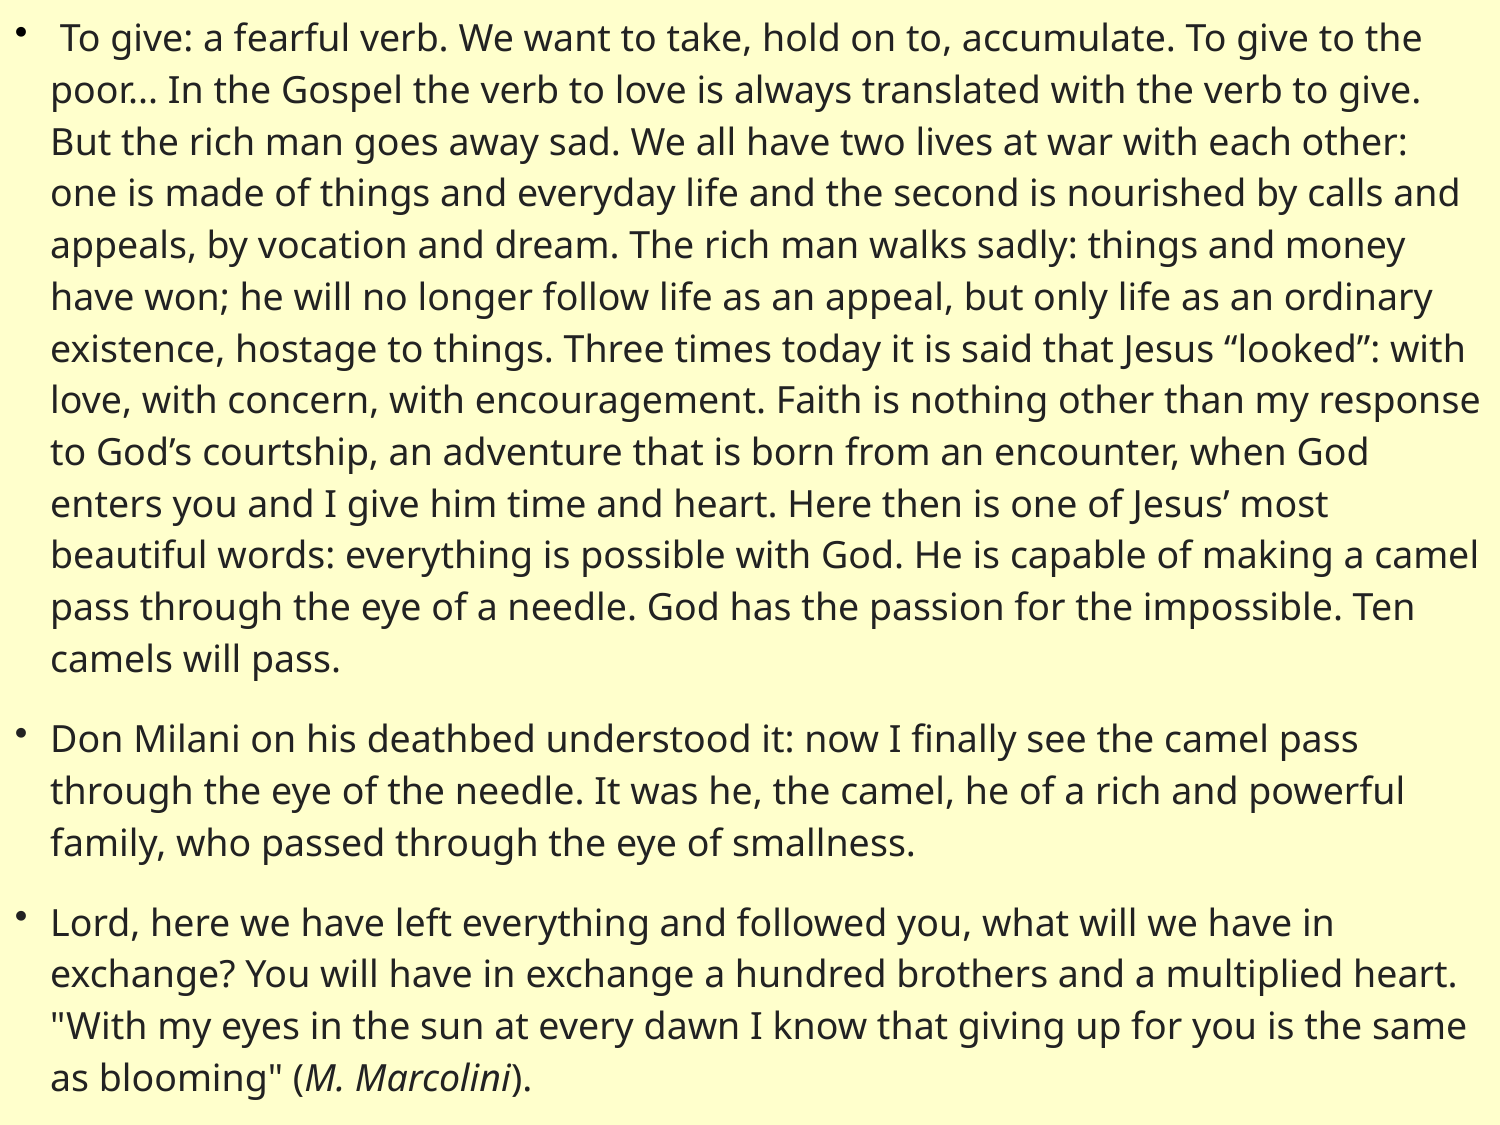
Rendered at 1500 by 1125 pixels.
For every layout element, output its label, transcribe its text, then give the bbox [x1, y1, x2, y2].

text_box To give: a fearful verb. We want to take, hold on to, accumulate. To give to the poor... In the Gospel the verb to love is always translated with the verb to give. But the rich man goes away sad. We all have two lives at war with each other: one is made of things and everyday life and the second is nourished by calls and appeals, by vocation and dream. The rich man walks sadly: things and money have won; he will no longer follow life as an appeal, but only life as an ordinary existence, hostage to things. Three times today it is said that Jesus “looked”: with love, with concern, with encouragement. Faith is nothing other than my response to God’s courtship, an adventure that is born from an encounter, when God enters you and I give him time and heart. Here then is one of Jesus’ most beautiful words: everything is possible with God. He is capable of making a camel pass through the eye of a needle. God has the passion for the impossible. Ten camels will pass. Don Milani on his deathbed understood it: now I finally see the camel pass through the eye of the needle. It was he, the camel, he of a rich and powerful family, who passed through the eye of smallness. Lord, here we have left everything and followed you, what will we have in exchange? You will have in exchange a hundred brothers and a multiplied heart. "With my eyes in the sun at every dawn I know that giving up for you is the same as blooming" (M. Marcolini). [0, 0, 1500, 1125]
